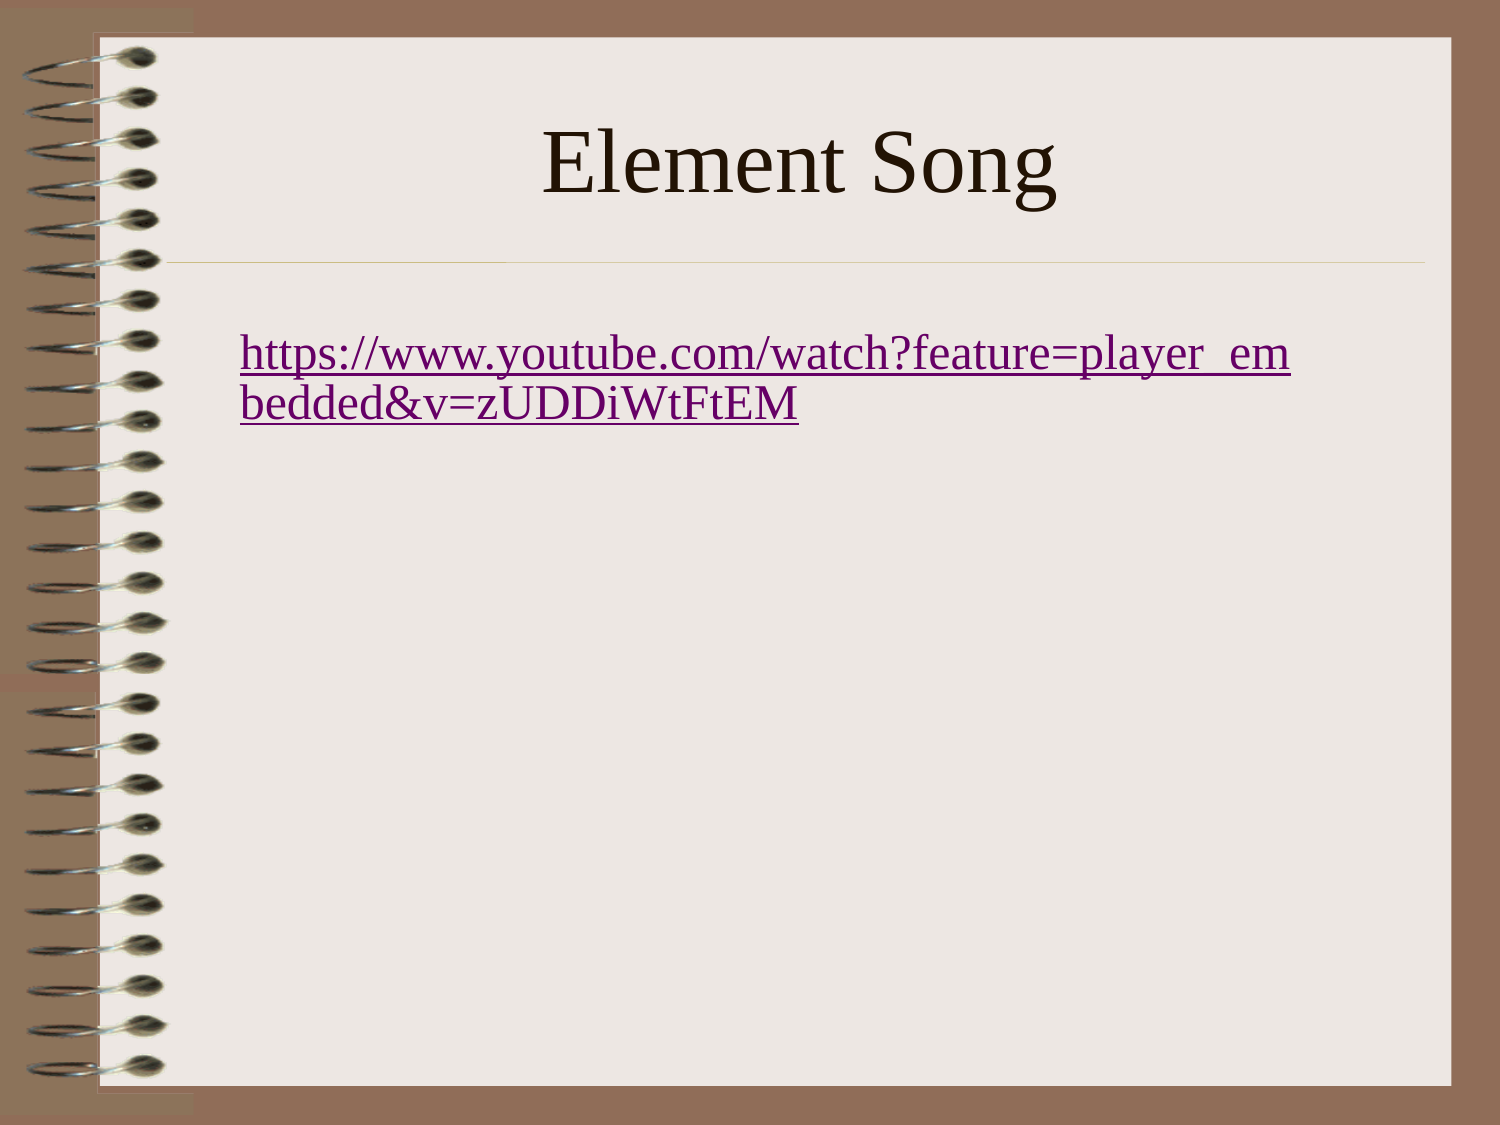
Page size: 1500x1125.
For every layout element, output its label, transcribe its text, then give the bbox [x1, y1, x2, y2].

title Element Song [174, 62, 1426, 251]
picture [0, 8, 194, 674]
picture [0, 692, 194, 1115]
text_box https://www.youtube.com/watch?feature=player_embedded&v=zUDDiWtFtEM [225, 312, 1313, 388]
